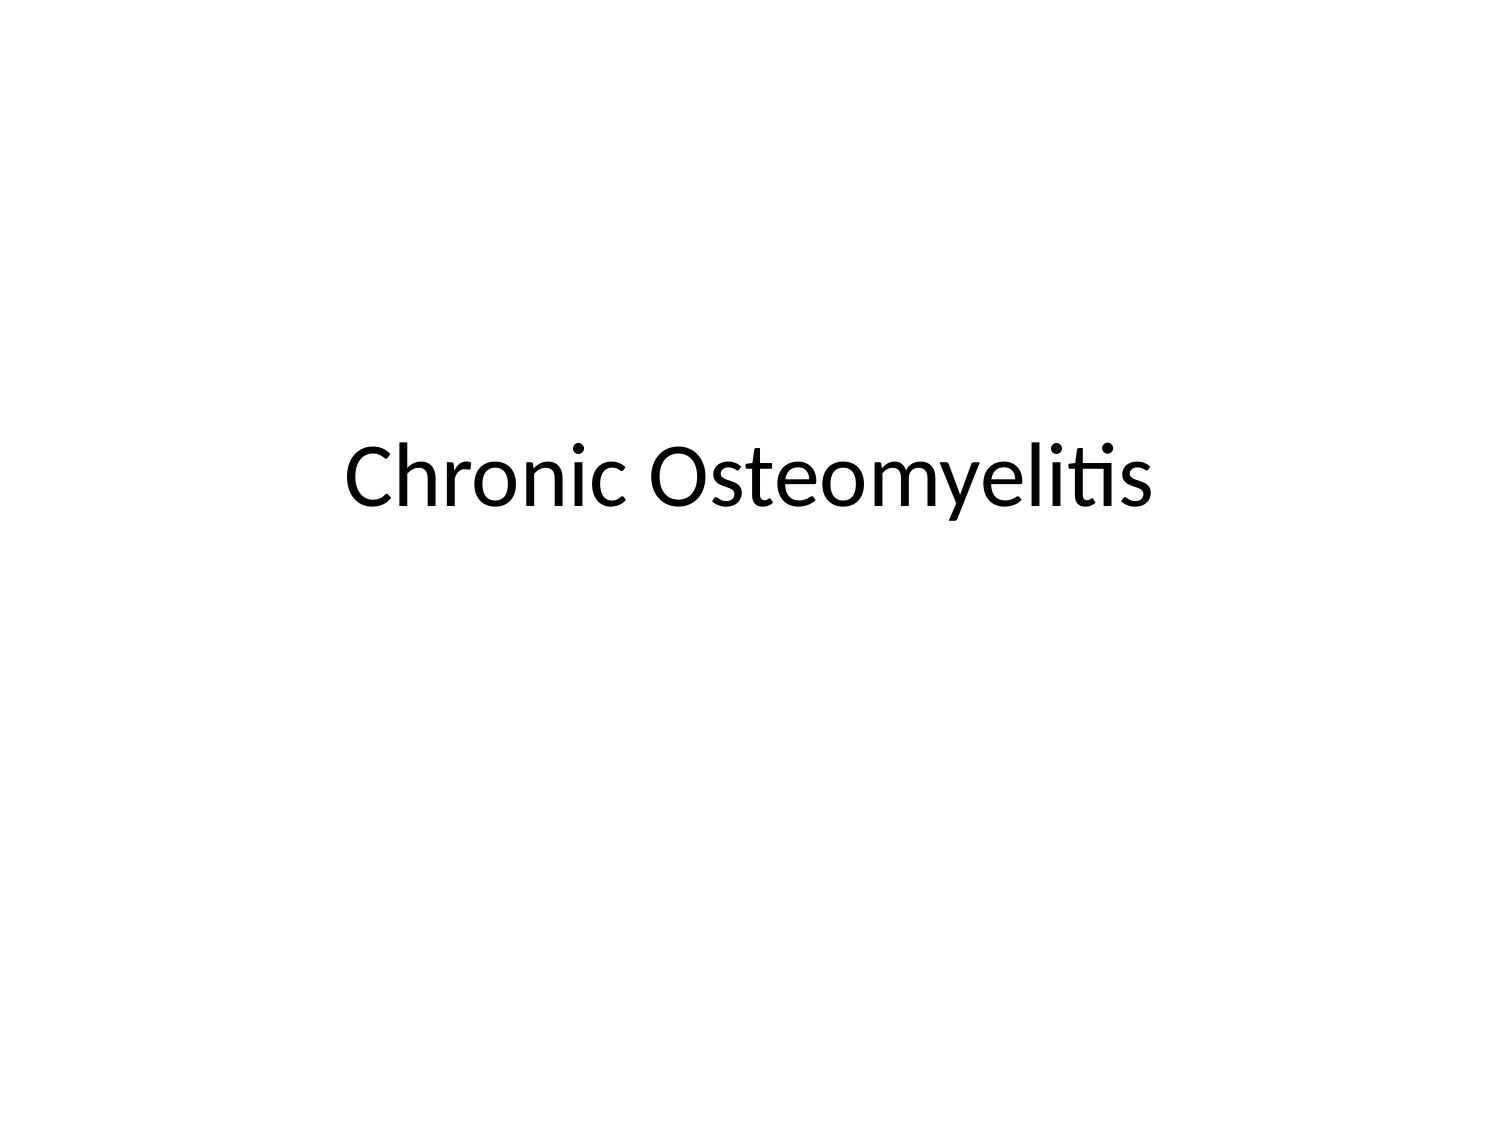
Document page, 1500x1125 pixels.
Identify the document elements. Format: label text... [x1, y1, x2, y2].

title Chronic Osteomyelitis [112, 349, 1388, 591]
